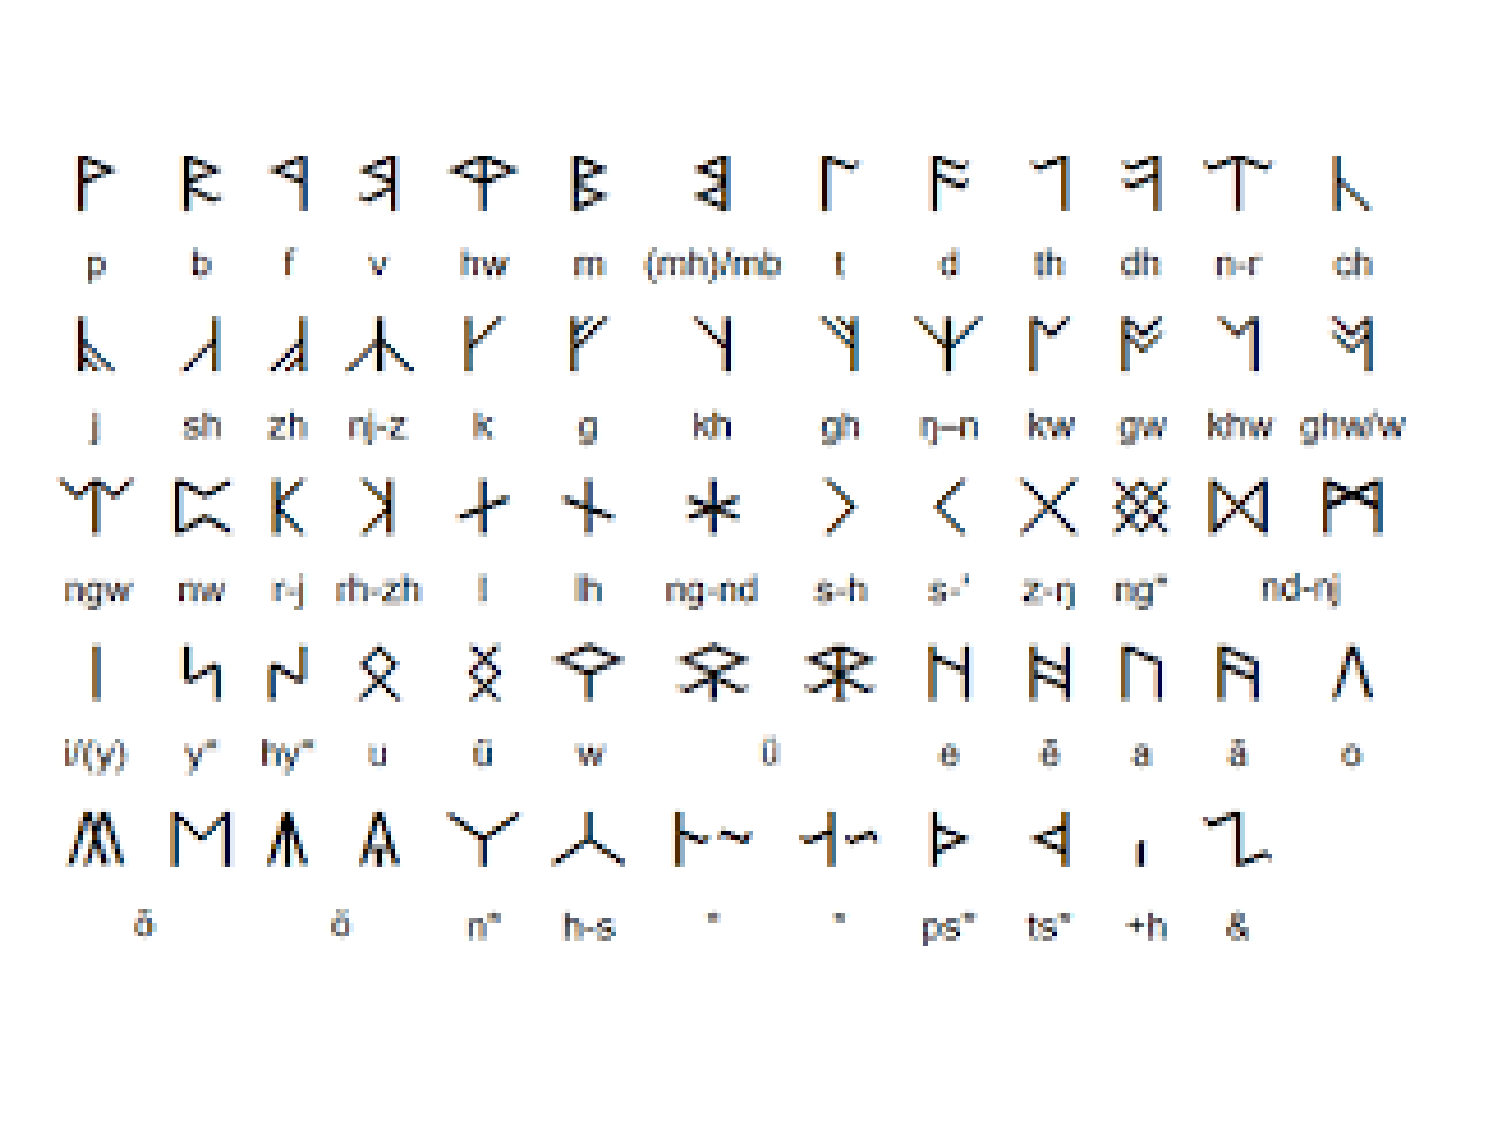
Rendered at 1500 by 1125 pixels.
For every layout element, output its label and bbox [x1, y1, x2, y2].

picture [56, 156, 1406, 946]
